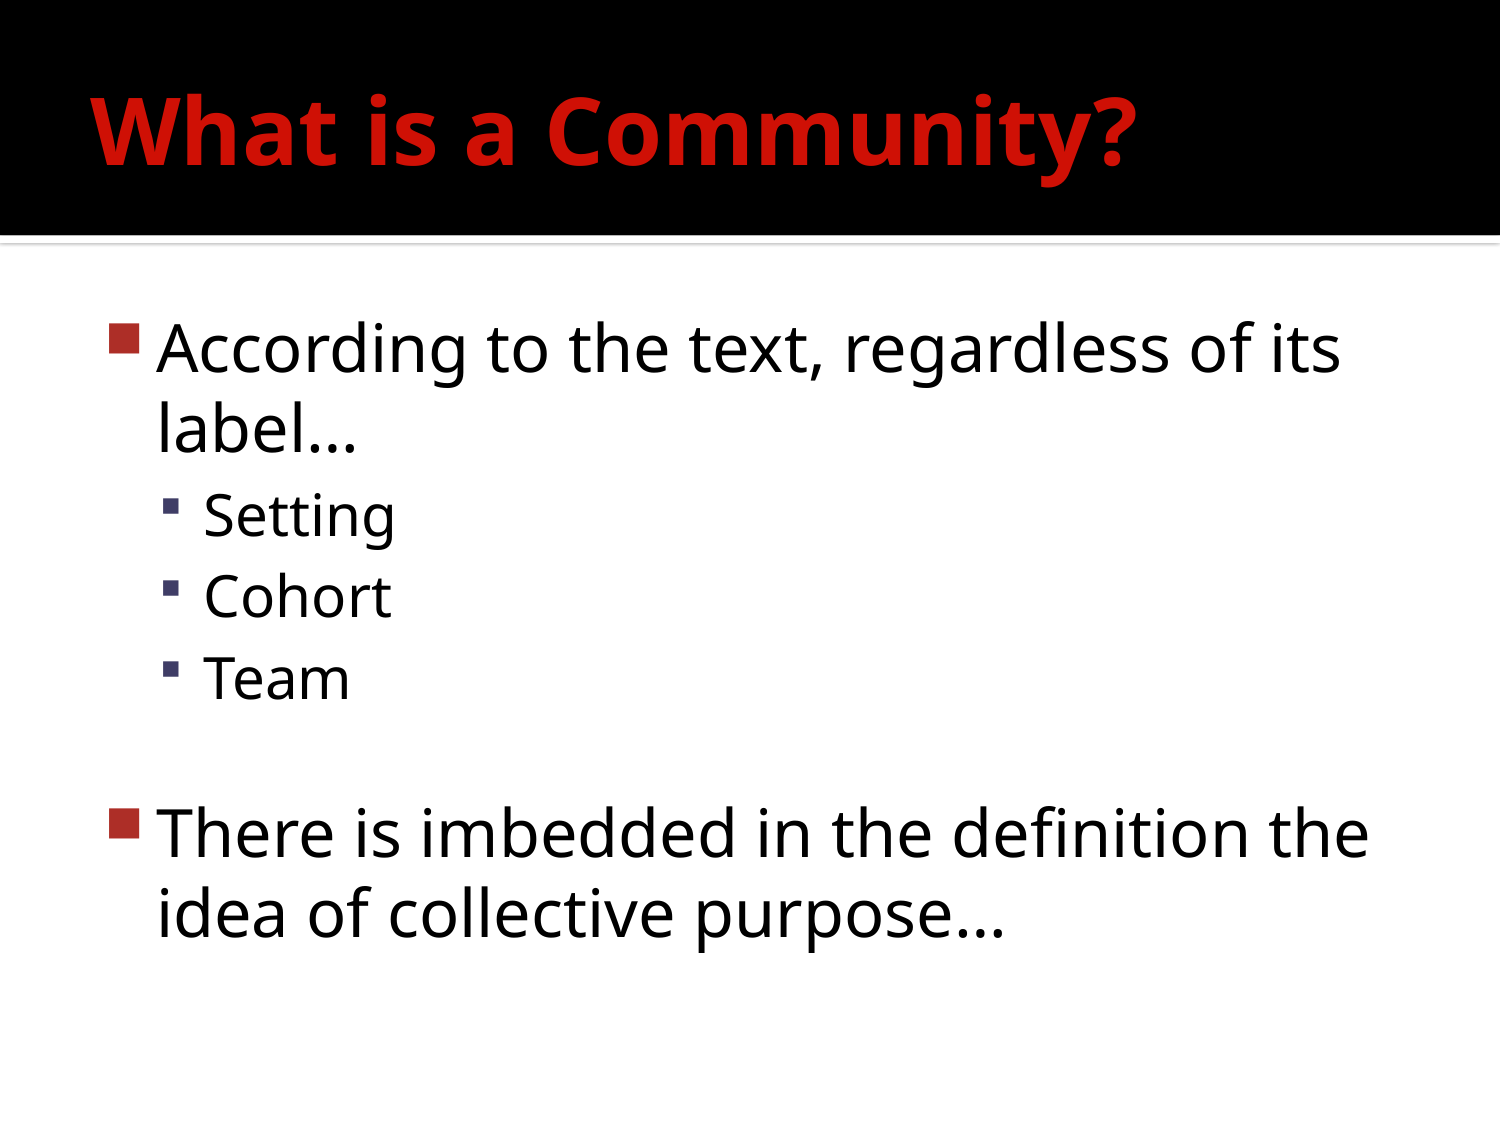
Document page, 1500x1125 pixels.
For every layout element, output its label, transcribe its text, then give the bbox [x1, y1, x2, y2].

title What is a Community? [75, 25, 1425, 231]
list According to the text, regardless of its label… Setting Cohort Team There is imbedded in the definition the idea of collective purpose… [75, 291, 1425, 1050]
